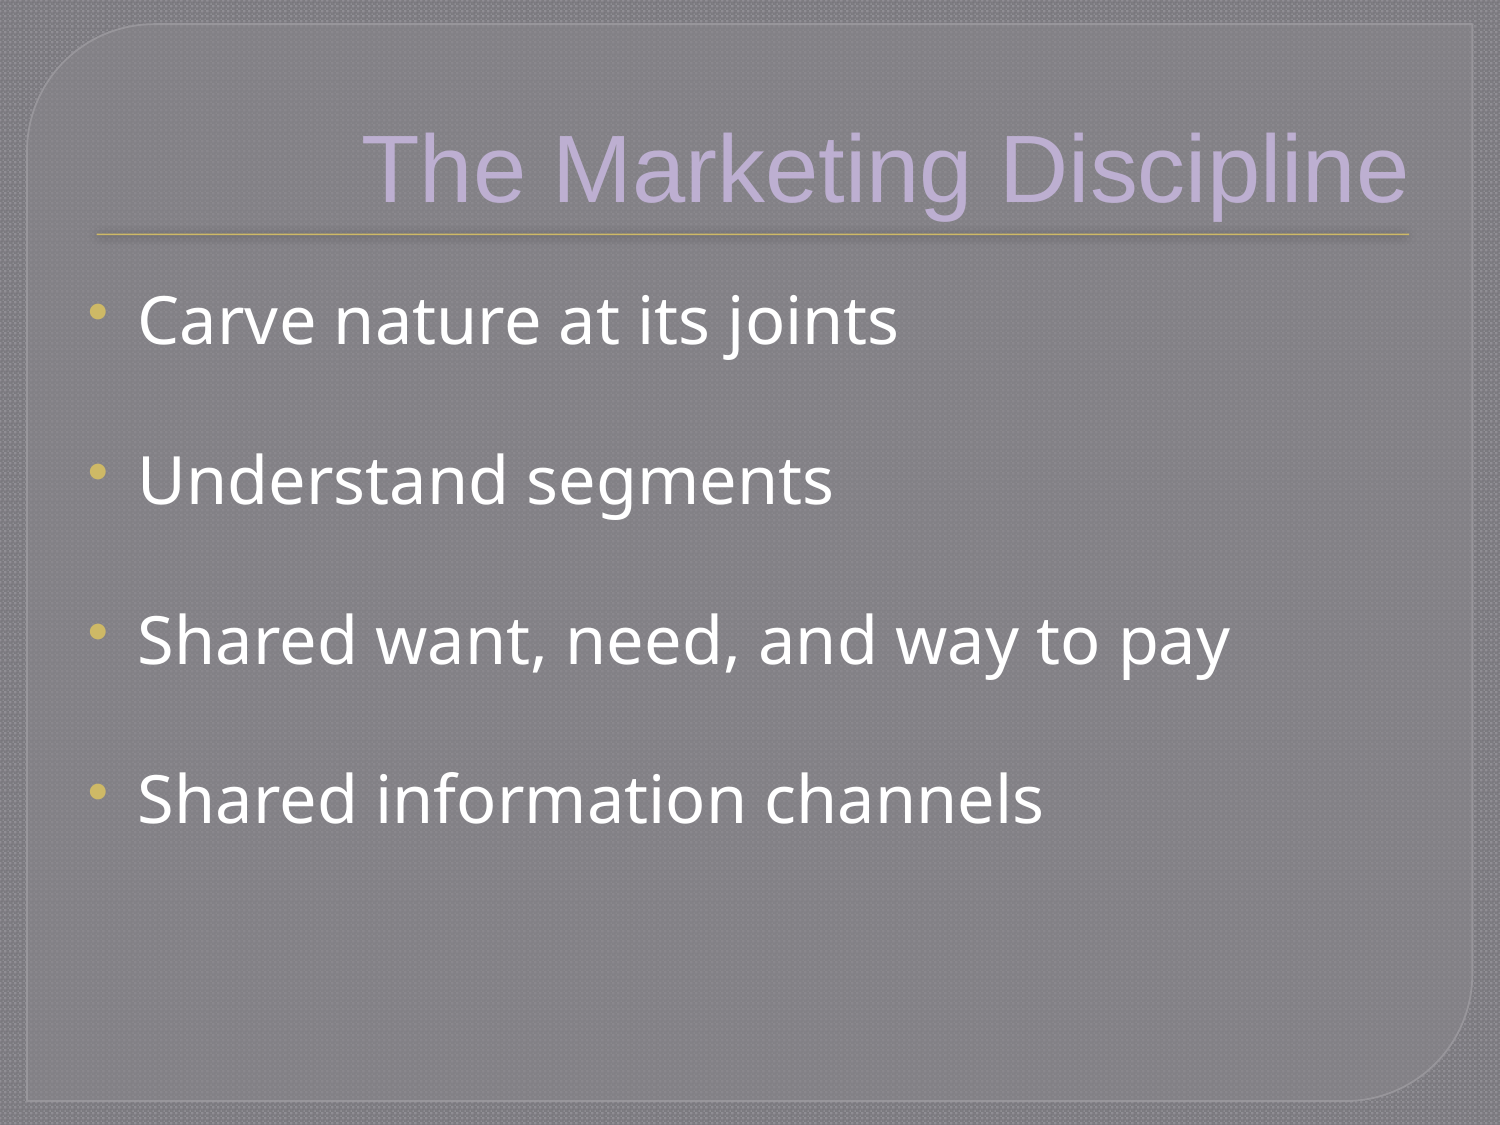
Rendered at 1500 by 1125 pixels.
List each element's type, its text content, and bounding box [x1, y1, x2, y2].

title The Marketing Discipline [75, 41, 1425, 230]
list Carve nature at its joints Understand segments Shared want, need, and way to pay Shared information channels [75, 270, 1425, 1013]
